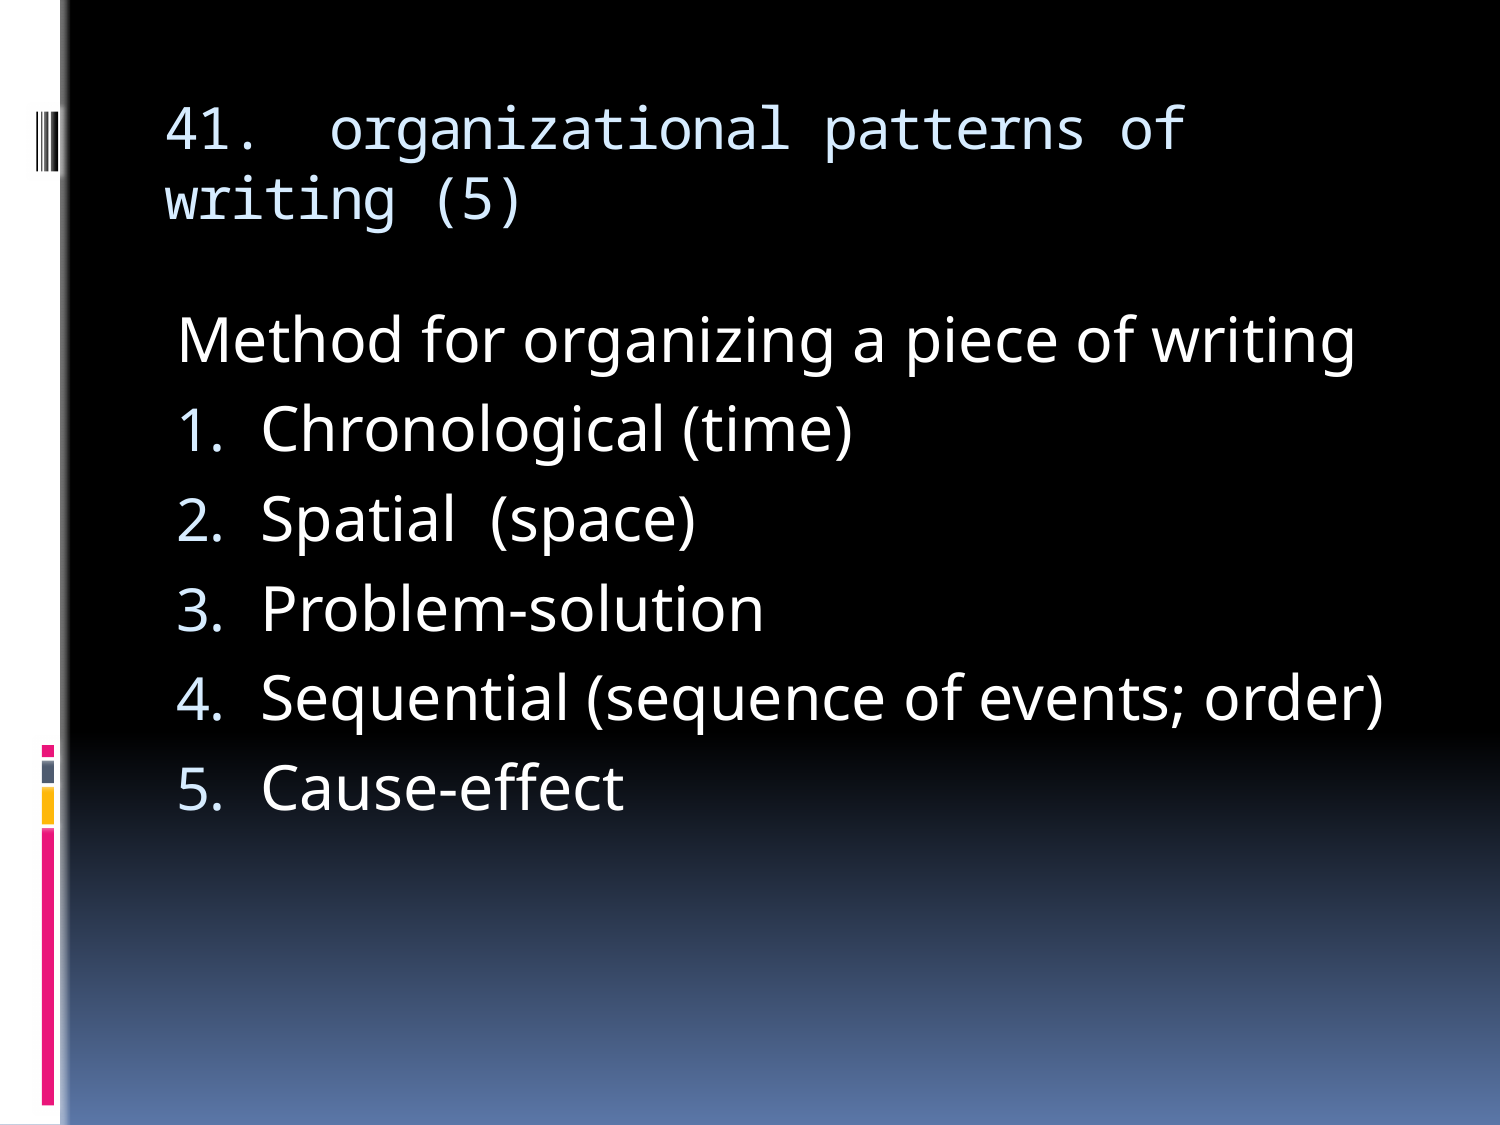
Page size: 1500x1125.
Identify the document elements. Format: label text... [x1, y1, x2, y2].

title 41. organizational patterns of writing (5) [150, 83, 1425, 234]
list Method for organizing a piece of writing Chronological (time) Spatial (space) Problem-solution Sequential (sequence of events; order) Cause-effect [150, 292, 1425, 1043]
